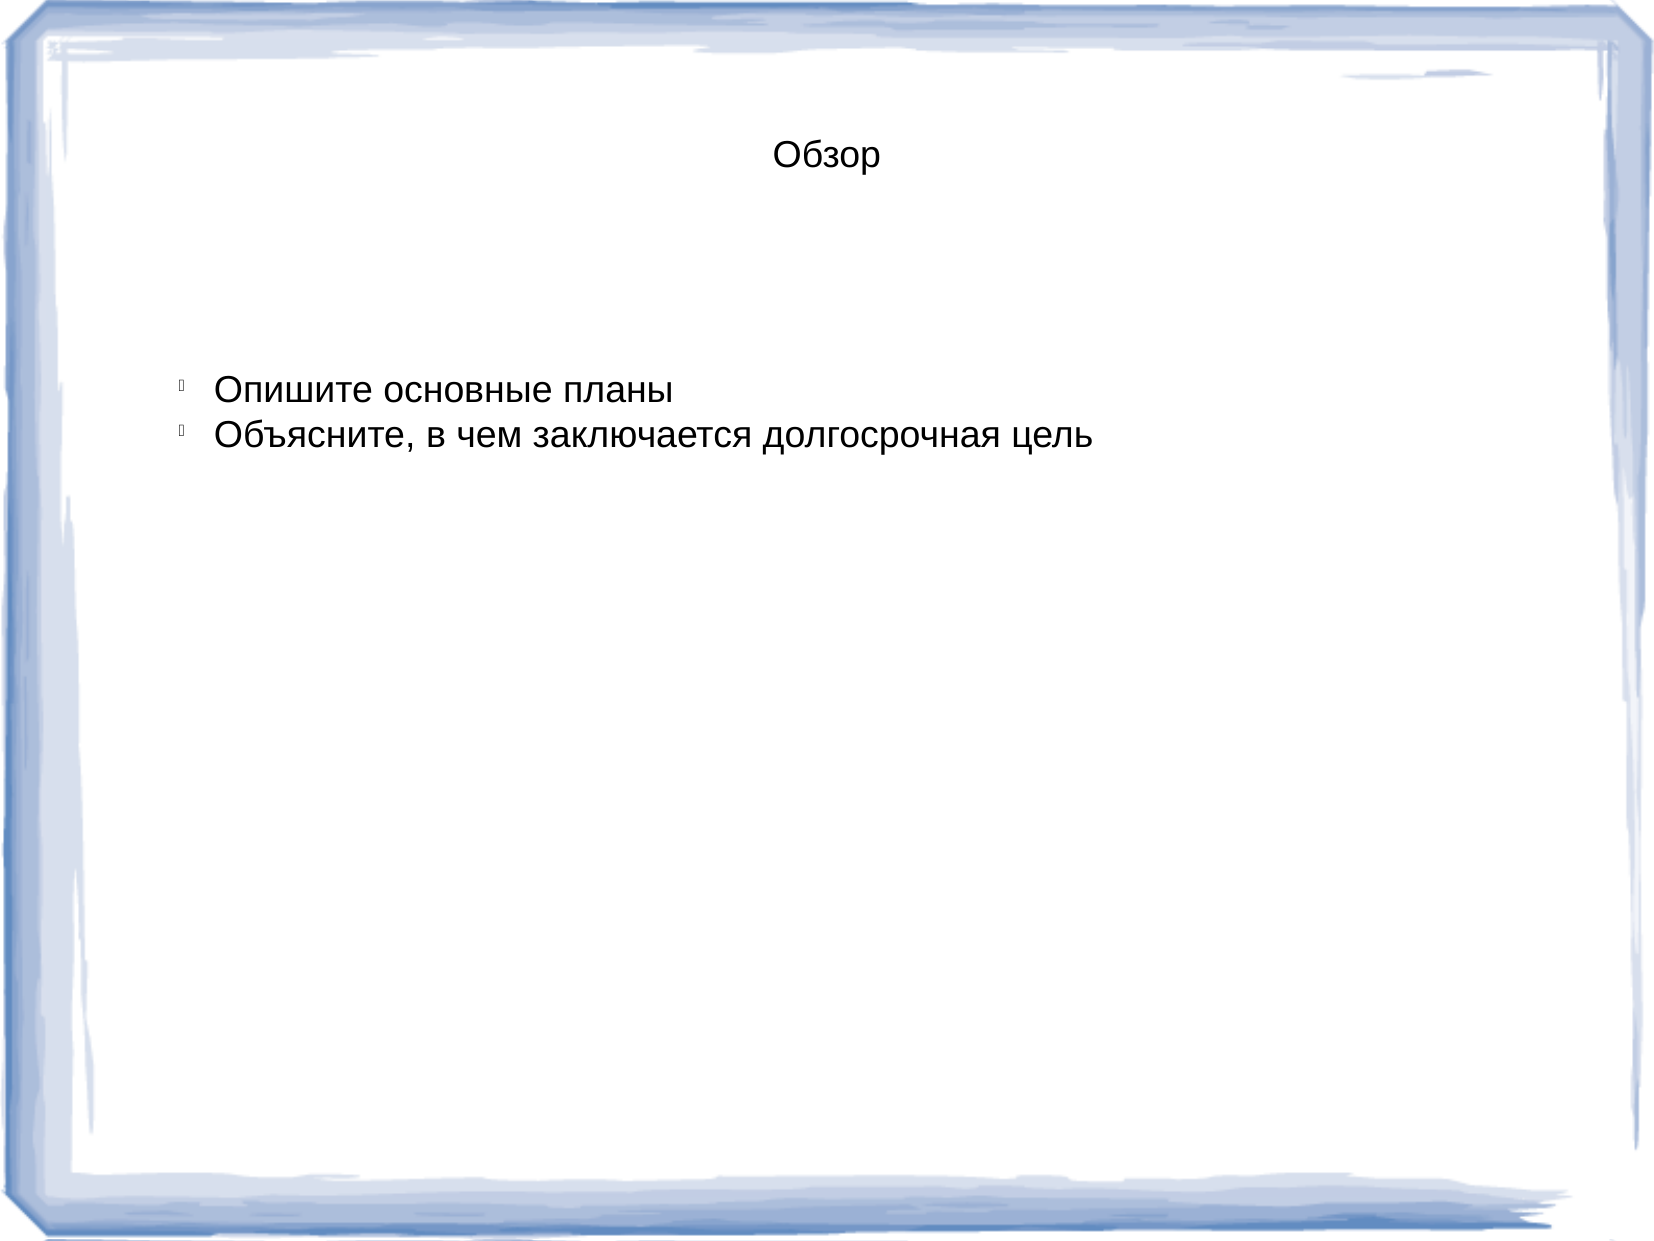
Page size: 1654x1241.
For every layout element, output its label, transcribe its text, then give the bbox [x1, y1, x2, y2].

text_box Обзор [82, 49, 1571, 257]
text_box Опишите основные планы Объясните, в чем заключается долгосрочная цель [178, 364, 1570, 1147]
picture [0, 0, 1654, 1241]
